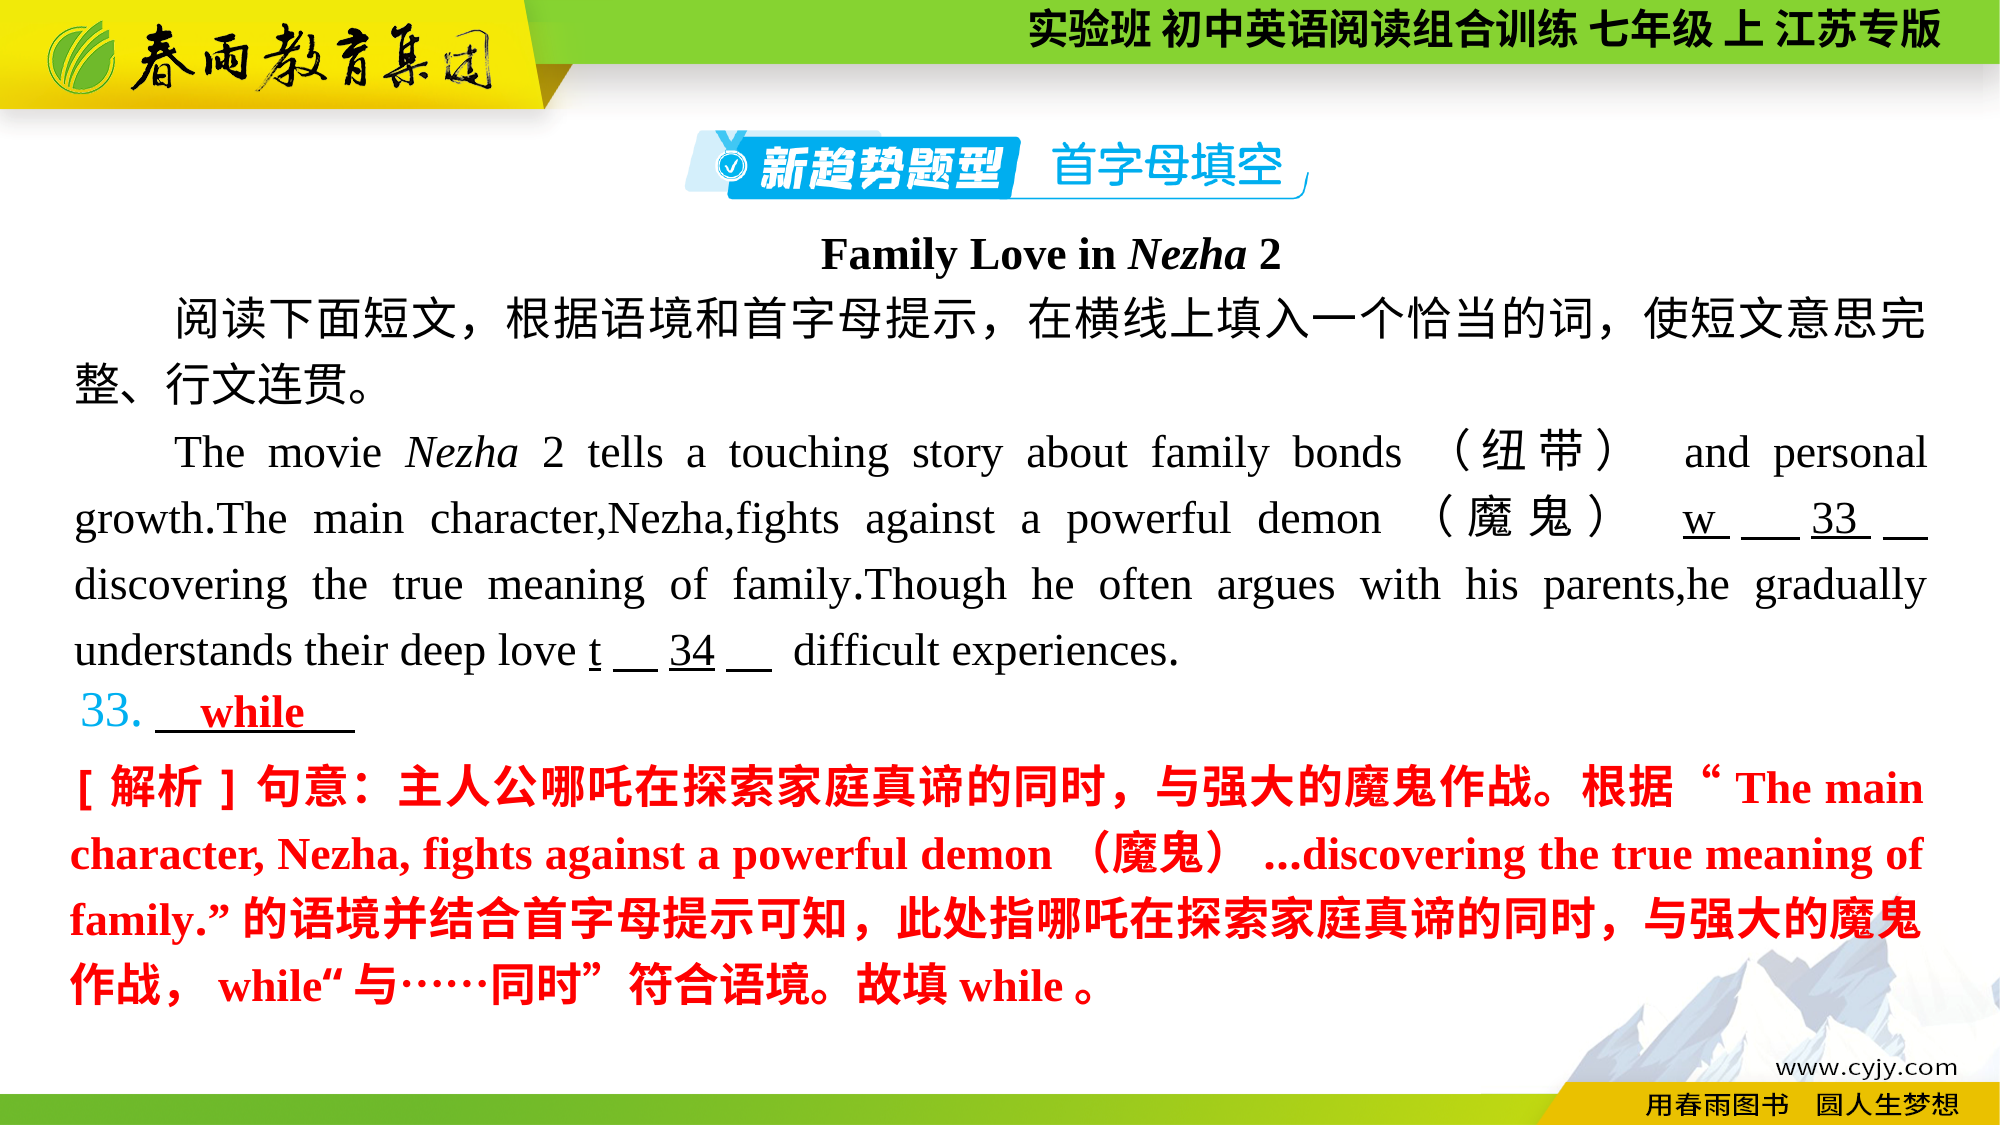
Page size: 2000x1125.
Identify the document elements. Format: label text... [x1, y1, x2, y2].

text_box 33. [65, 668, 371, 744]
text_box while [185, 673, 320, 744]
list Family Love in Nezha 2 阅读下面短文，根据语境和首字母提示，在横线上填入一个恰当的词，使短文意思完整、行文连贯。 The movie Nezha 2 tells a touching story about family bonds（纽带） and personal growth.The main character,Nezha,fights against a powerful demon（魔鬼） w 33 discovering the true meaning of family.Though he often argues with his parents,he gradually understands their deep love t 34 difficult experiences. [59, 205, 1944, 681]
picture [0, 0, 2000, 1125]
text_box [解析]句意：主人公哪吒在探索家庭真谛的同时，与强大的魔鬼作战。根据“The main character, Nezha, fights against a powerful demon（魔鬼）...discovering the true meaning of family.”的语境并结合首字母提示可知，此处指哪吒在探索家庭真谛的同时，与强大的魔鬼作战，while“与……同时”符合语境。故填while。 [54, 739, 1939, 1019]
